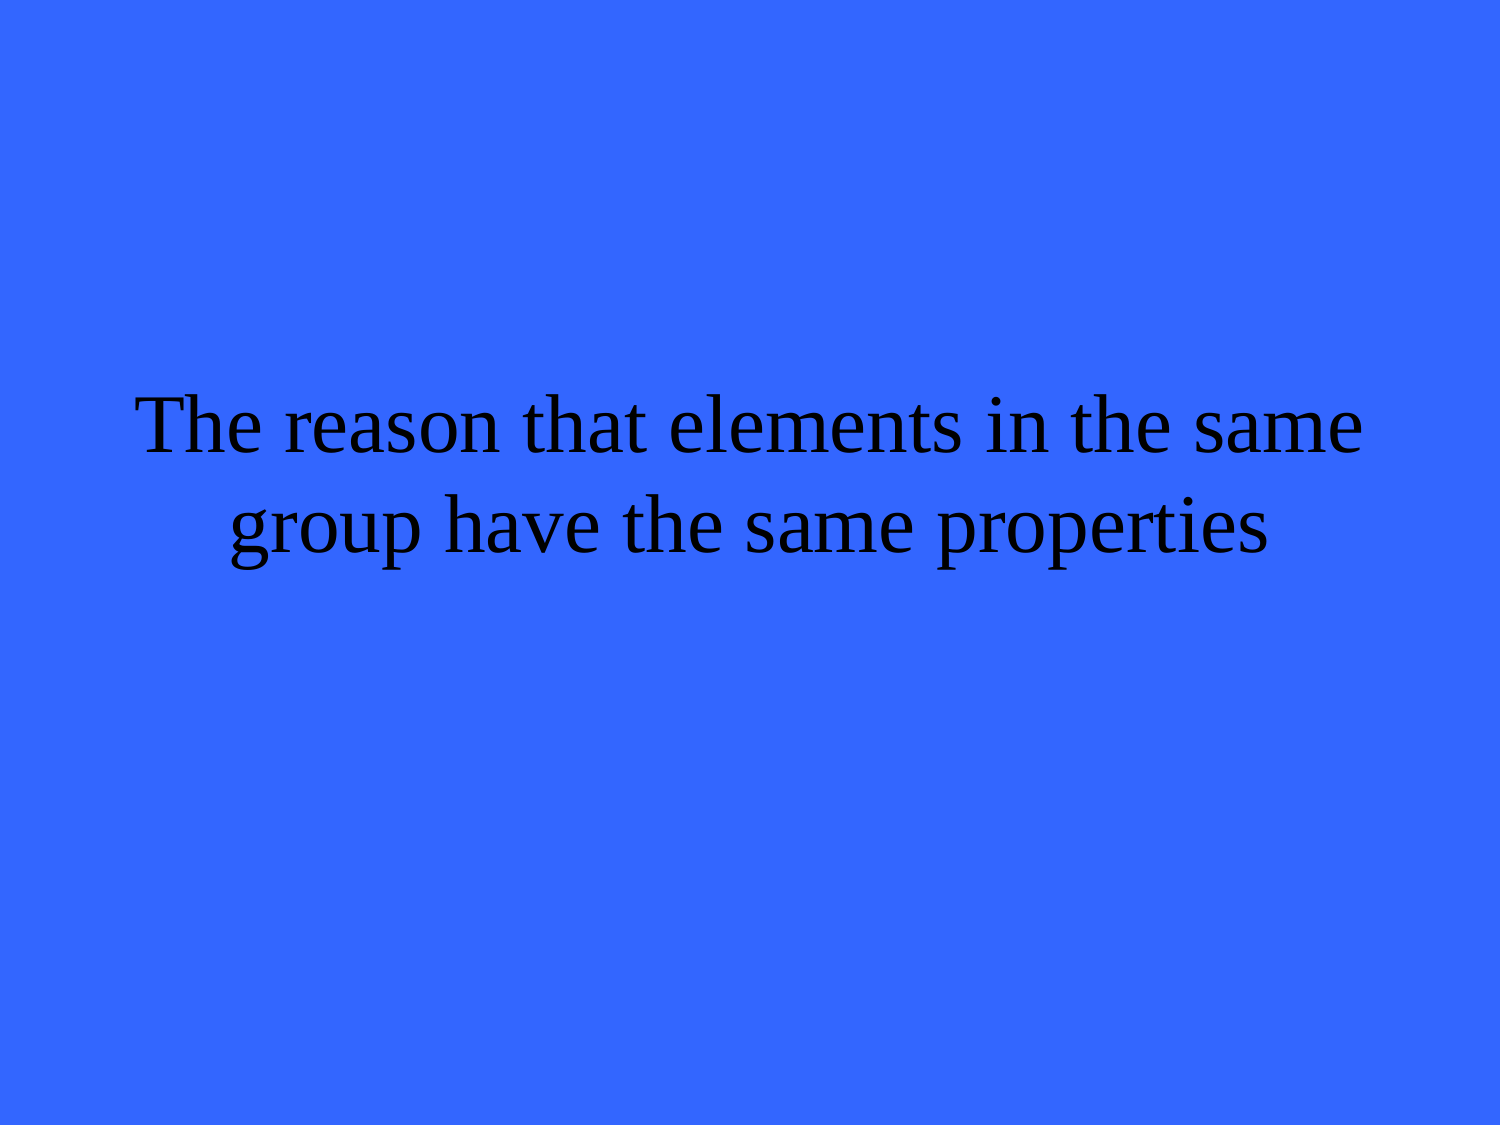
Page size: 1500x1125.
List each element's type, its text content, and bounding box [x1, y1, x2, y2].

title The reason that elements in the same group have the same properties [112, 374, 1388, 563]
